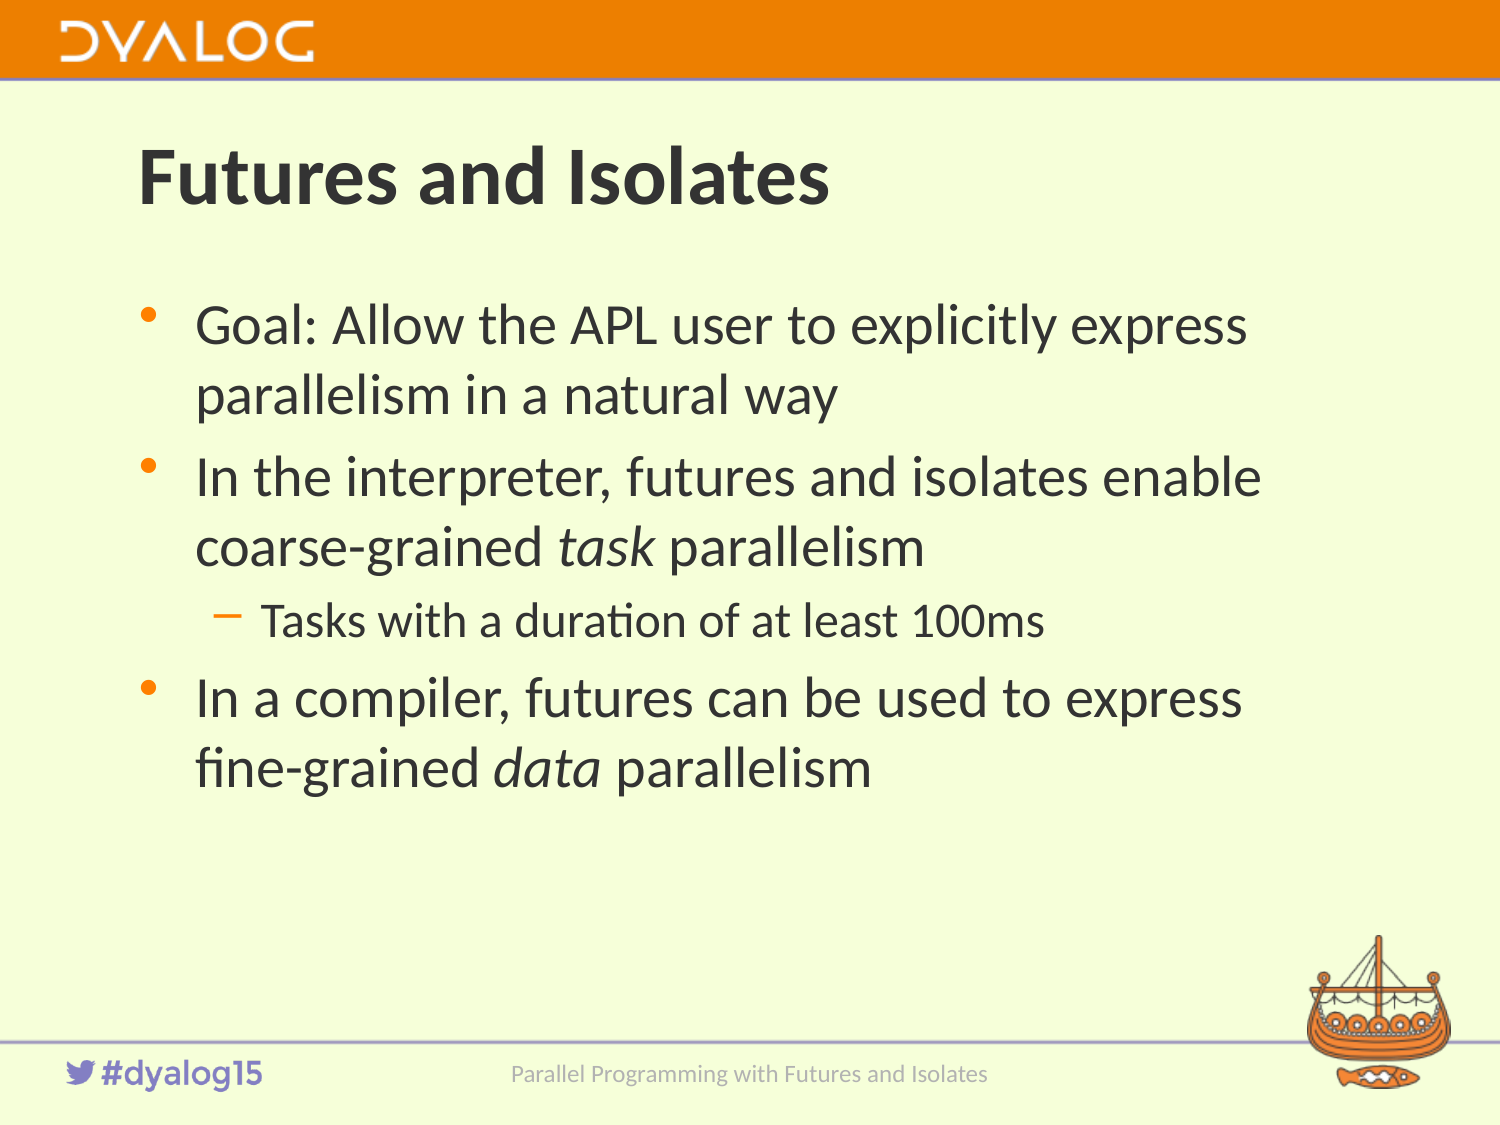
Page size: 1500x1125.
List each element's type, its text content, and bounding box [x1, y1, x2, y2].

title Futures and Isolates [123, 113, 1376, 254]
list Goal: Allow the APL user to explicitly express parallelism in a natural way In the interpreter, futures and isolates enable coarse-grained task parallelism Tasks with a duration of at least 100ms In a compiler, futures can be used to express fine-grained data parallelism [123, 278, 1376, 988]
picture [0, 0, 1500, 1125]
footer Parallel Programming with Futures and Isolates [395, 1042, 1105, 1103]
